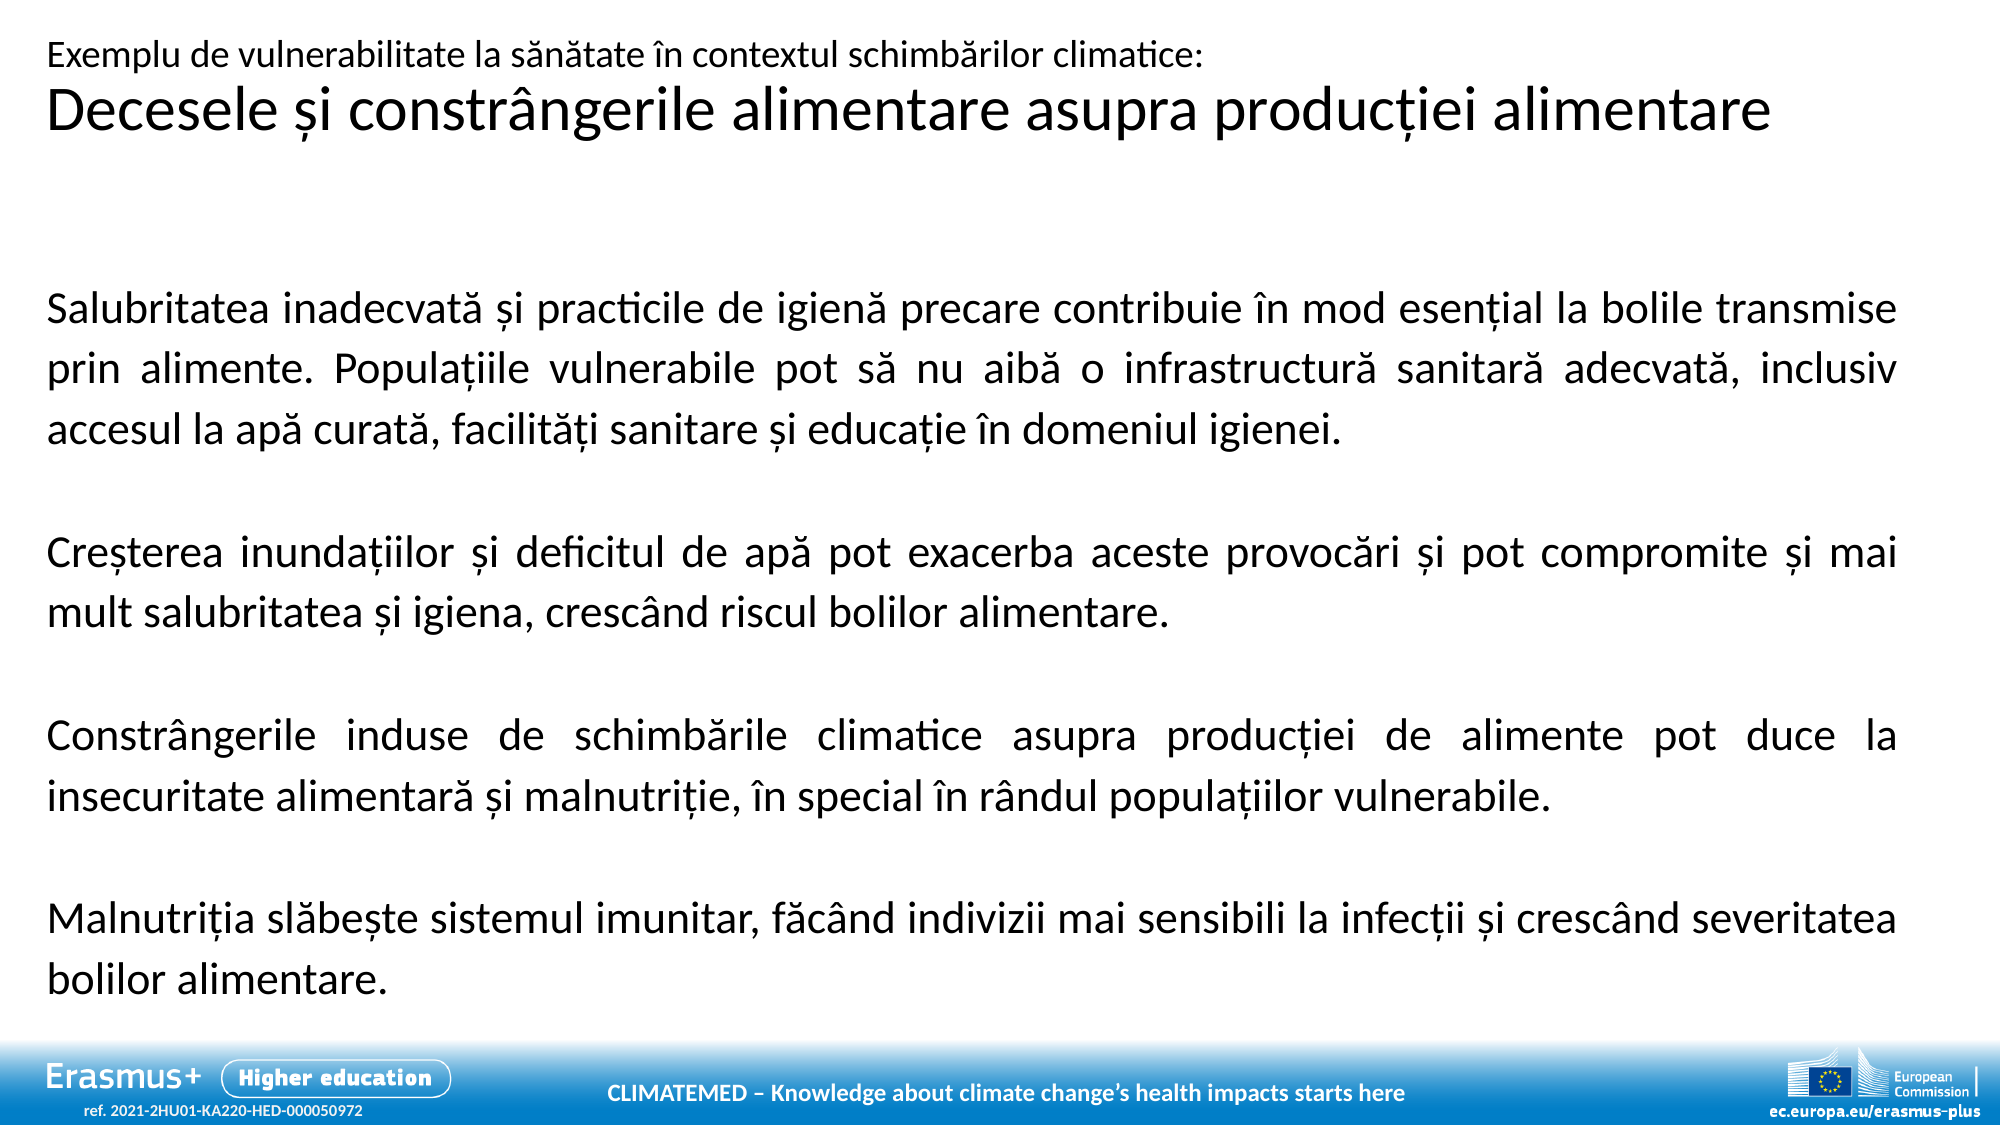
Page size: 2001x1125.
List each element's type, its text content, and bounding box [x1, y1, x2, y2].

list Salubritatea inadecvată și practicile de igienă precare contribuie în mod esențial la bolile transmise prin alimente. Populațiile vulnerabile pot să nu aibă o infrastructură sanitară adecvată, inclusiv accesul la apă curată, facilități sanitare și educație în domeniul igienei. Creșterea inundațiilor și deficitul de apă pot exacerba aceste provocări și pot compromite și mai mult salubritatea și igiena, crescând riscul bolilor alimentare. Constrângerile induse de schimbările climatice asupra producției de alimente pot duce la insecuritate alimentară și malnutriție, în special în rândul populațiilor vulnerabile. Malnutriția slăbește sistemul imunitar, făcând indivizii mai sensibili la infecții și crescând severitatea bolilor alimentare. [31, 264, 1915, 1035]
picture [0, 899, 2000, 1125]
title Exemplu de vulnerabilitate la sănătate în contextul schimbărilor climatice: Decesele și constrângerile alimentare asupra producției alimentare [31, 25, 1984, 154]
